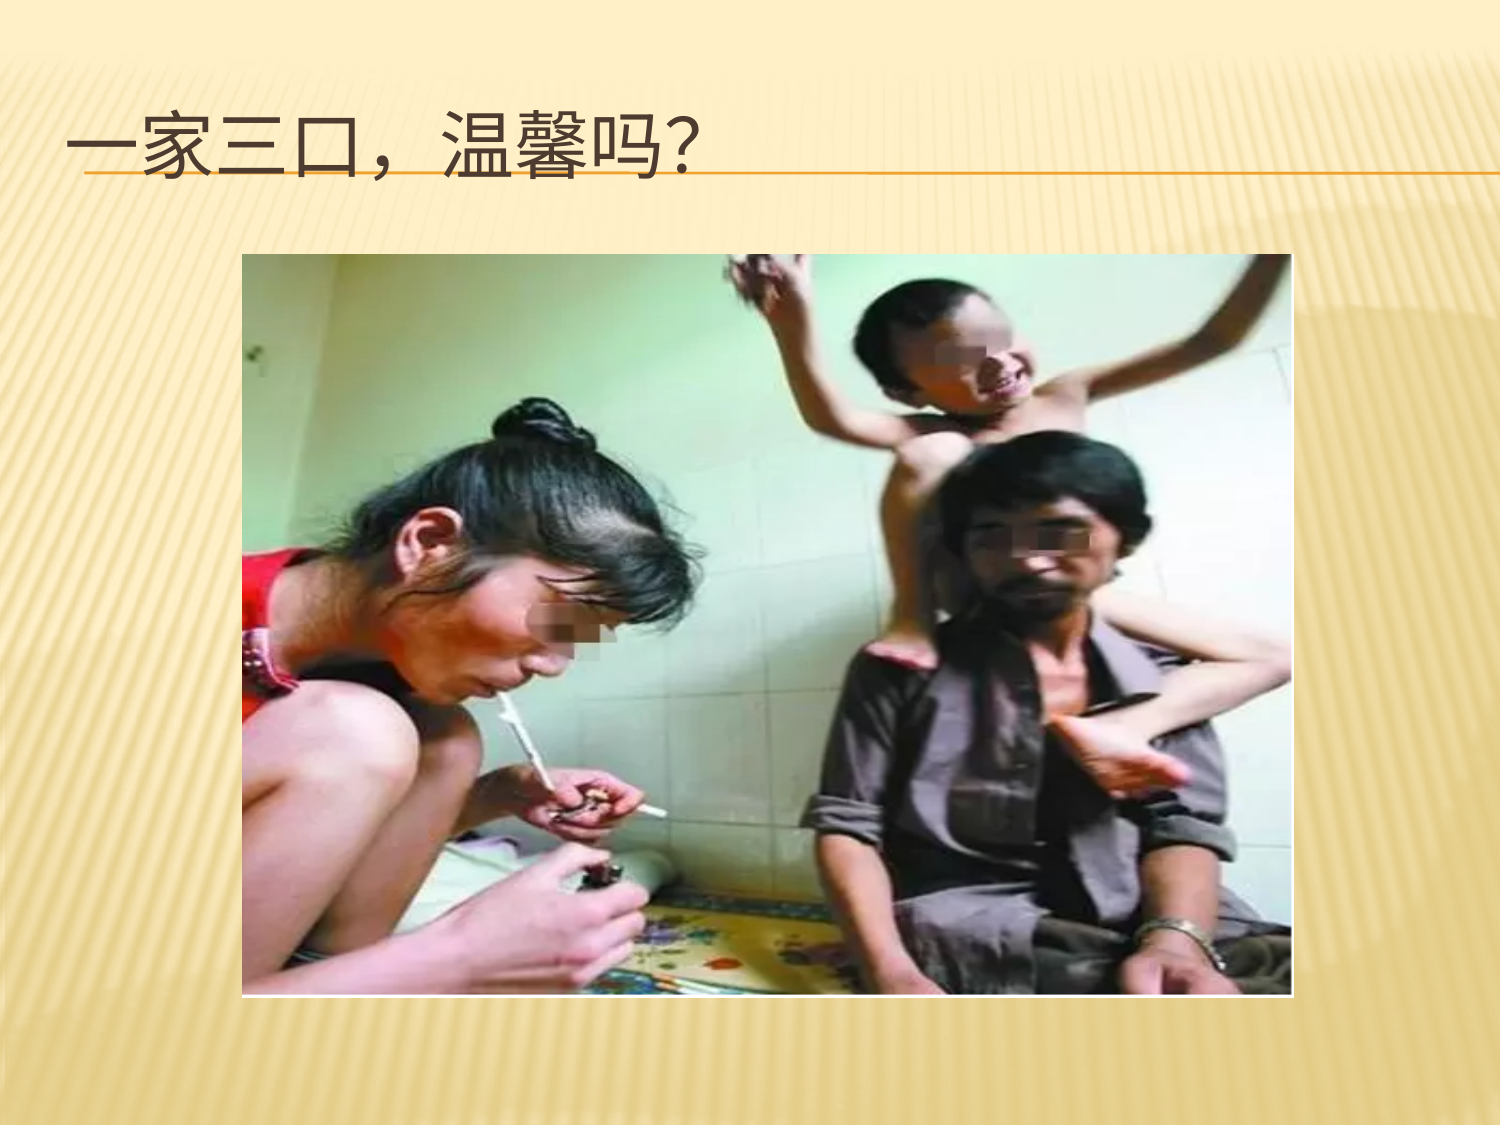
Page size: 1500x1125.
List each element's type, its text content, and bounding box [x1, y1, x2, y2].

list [241, 254, 1294, 998]
title 一家三口，温馨吗？ [50, 75, 1475, 213]
